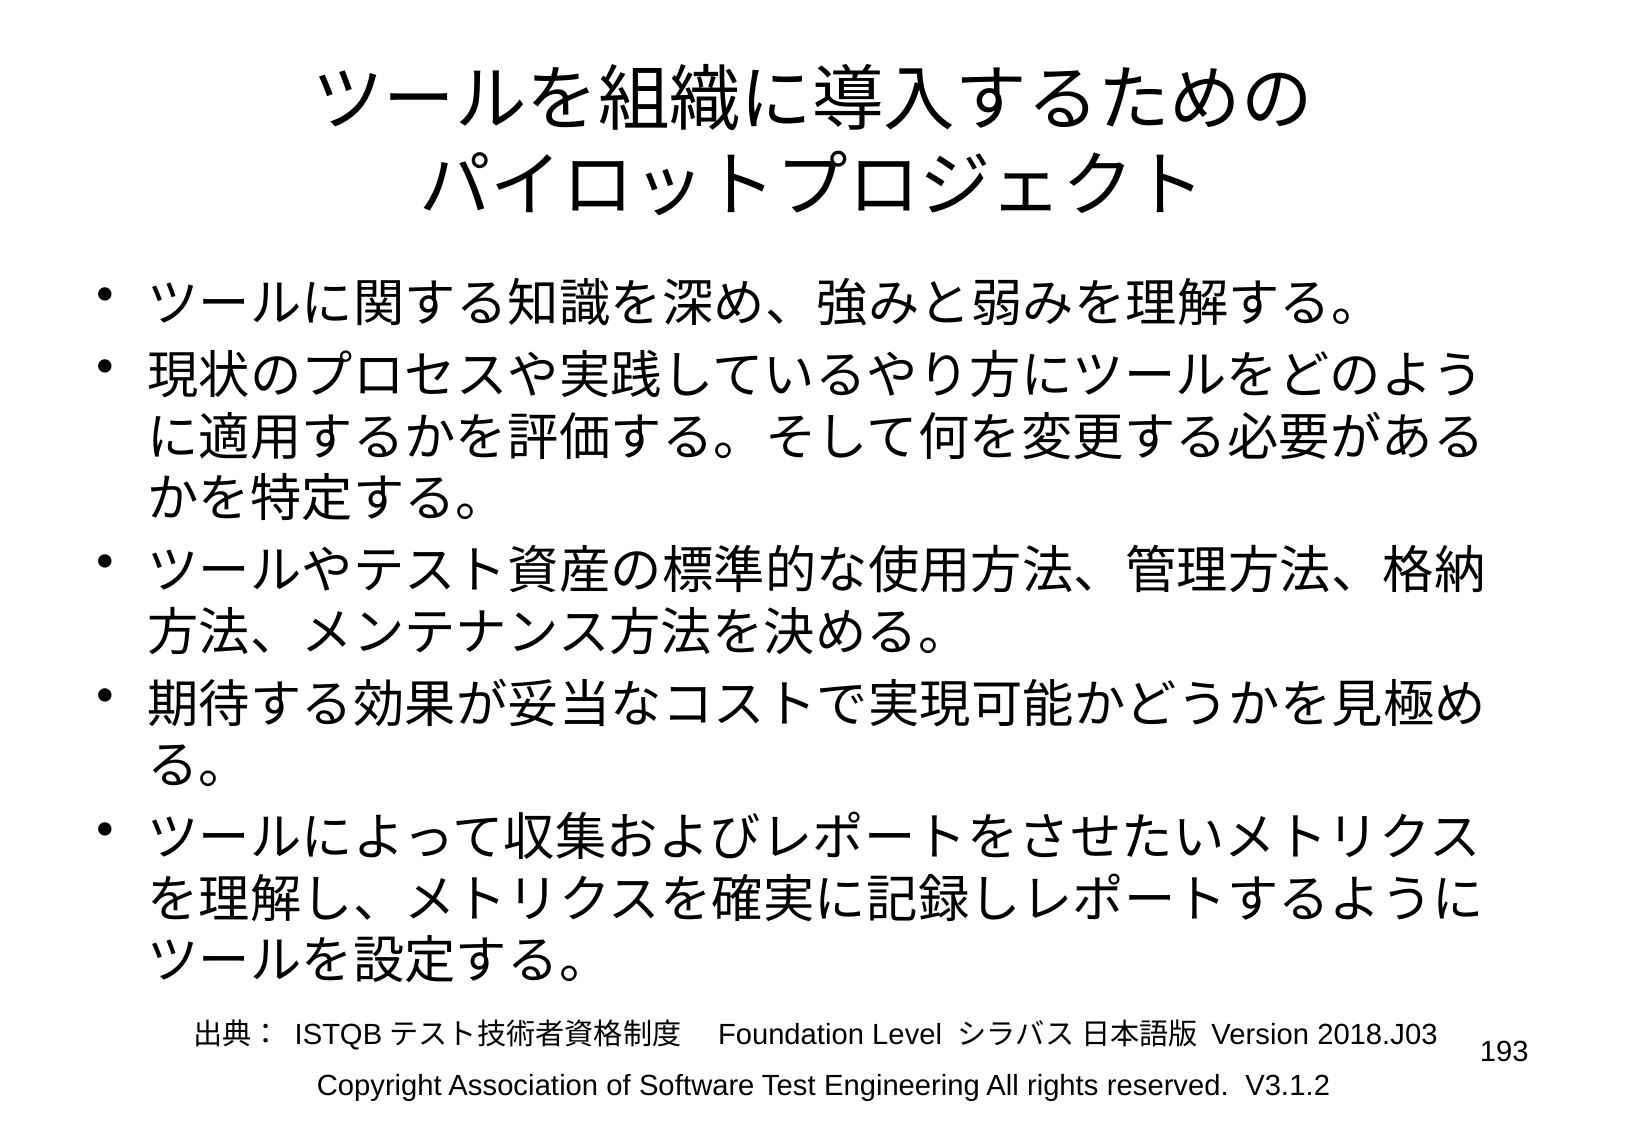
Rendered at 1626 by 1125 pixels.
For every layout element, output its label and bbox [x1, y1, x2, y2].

text_box [51, 1008, 1580, 1058]
list [80, 262, 1544, 1006]
slide_number [1416, 1058, 1544, 1103]
title [80, 44, 1544, 233]
footer [233, 1058, 1416, 1103]
